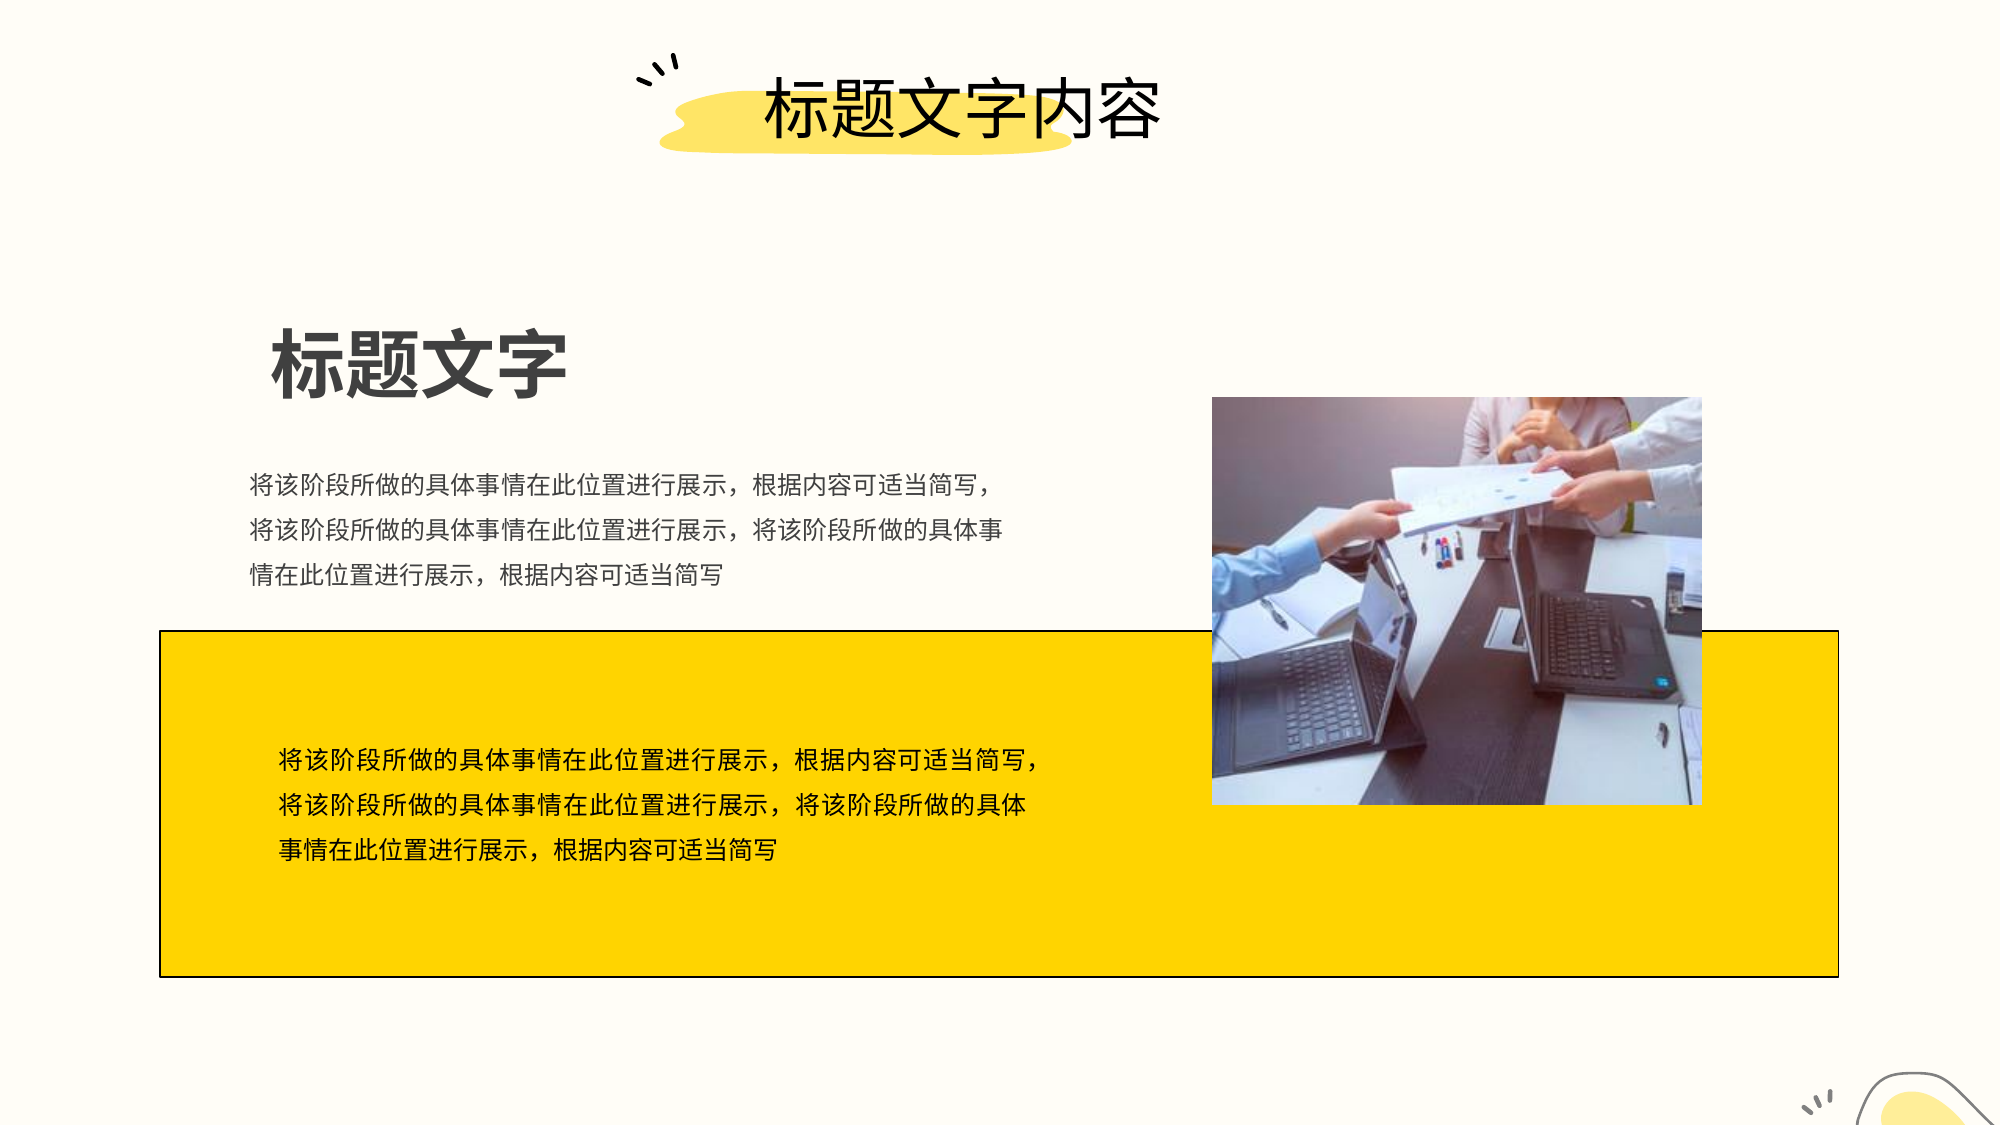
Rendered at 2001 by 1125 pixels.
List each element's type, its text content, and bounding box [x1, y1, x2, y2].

text_box 将该阶段所做的具体事情在此位置进行展示，根据内容可适当简写，将该阶段所做的具体事情在此位置进行展示，将该阶段所做的具体事情在此位置进行展示，根据内容可适当简写 [264, 722, 1043, 872]
text_box [665, 148, 1062, 155]
picture [1212, 397, 1702, 805]
text_box [160, 631, 1839, 978]
text_box 标题文字内容 [650, 67, 1277, 148]
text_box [641, 54, 678, 83]
text_box 将该阶段所做的具体事情在此位置进行展示，根据内容可适当简写，将该阶段所做的具体事情在此位置进行展示，将该阶段所做的具体事情在此位置进行展示，根据内容可适当简写 [234, 447, 1020, 597]
text_box 标题文字 [255, 310, 606, 416]
